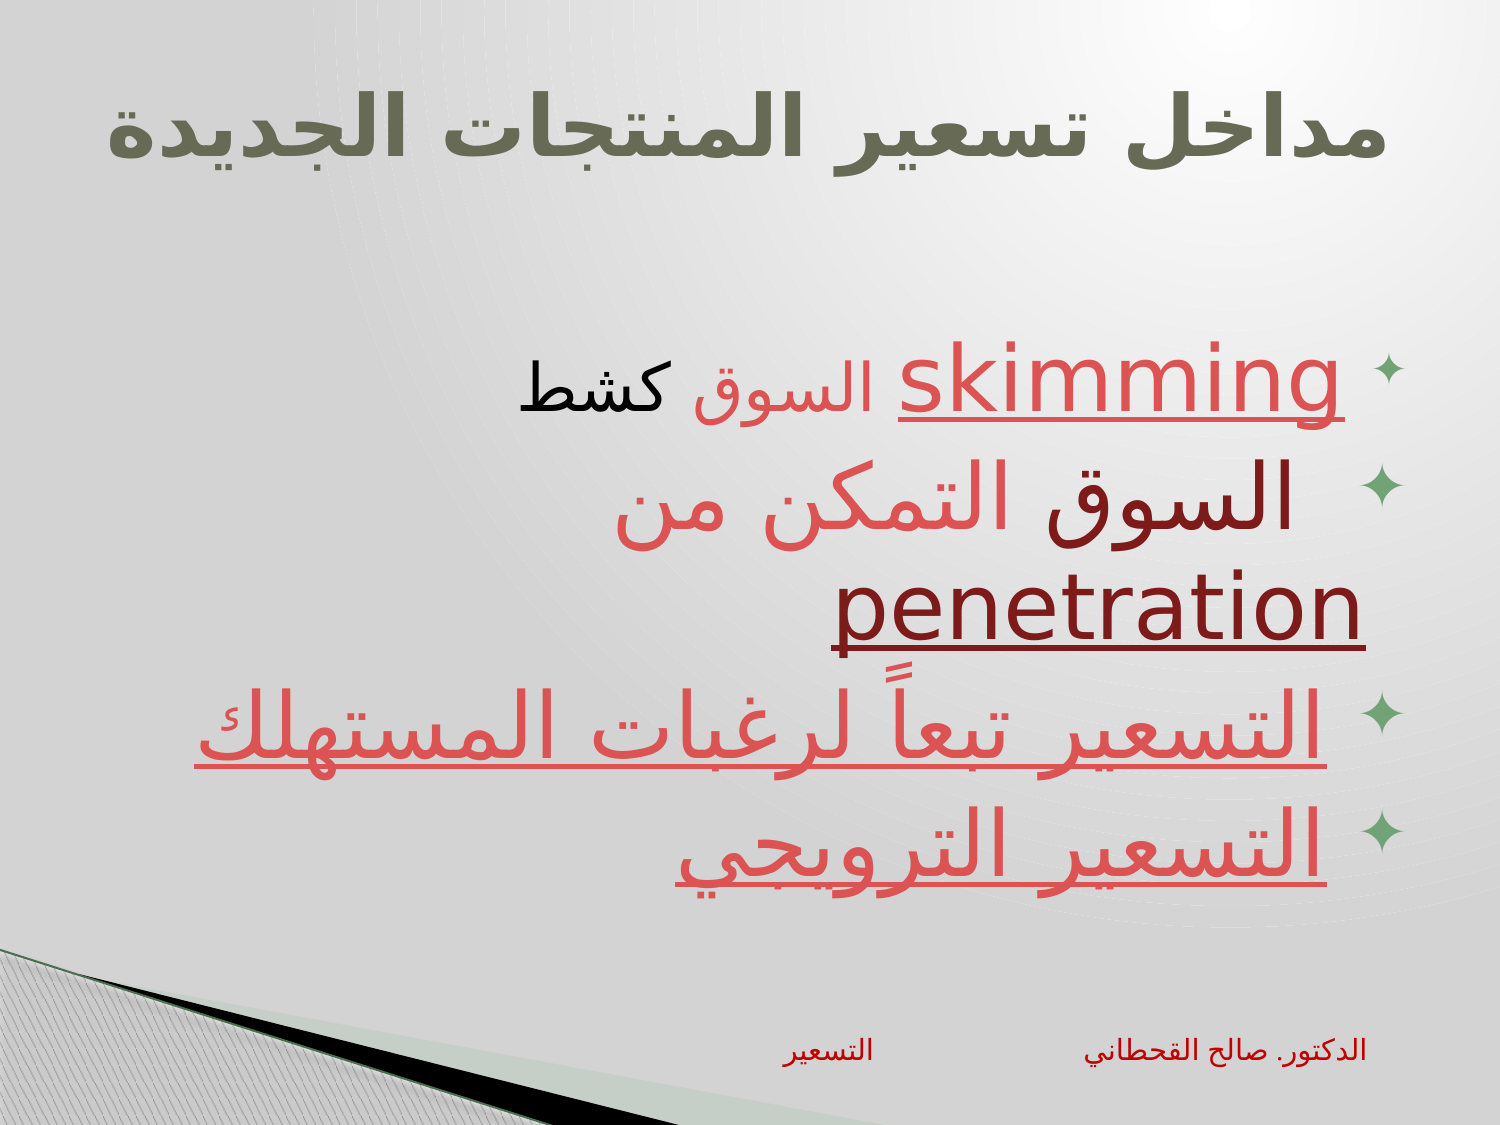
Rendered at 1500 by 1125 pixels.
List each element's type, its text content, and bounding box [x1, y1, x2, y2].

list كشط السوق skimming التمكن من السوق penetration التسعير تبعاً لرغبات المستهلك التسعير الترويجي [116, 312, 1442, 1050]
title مداخل تسعير المنتجات الجديدة [0, 37, 1500, 207]
footer التسعير الدكتور. صالح القحطاني [585, 1042, 1383, 1103]
